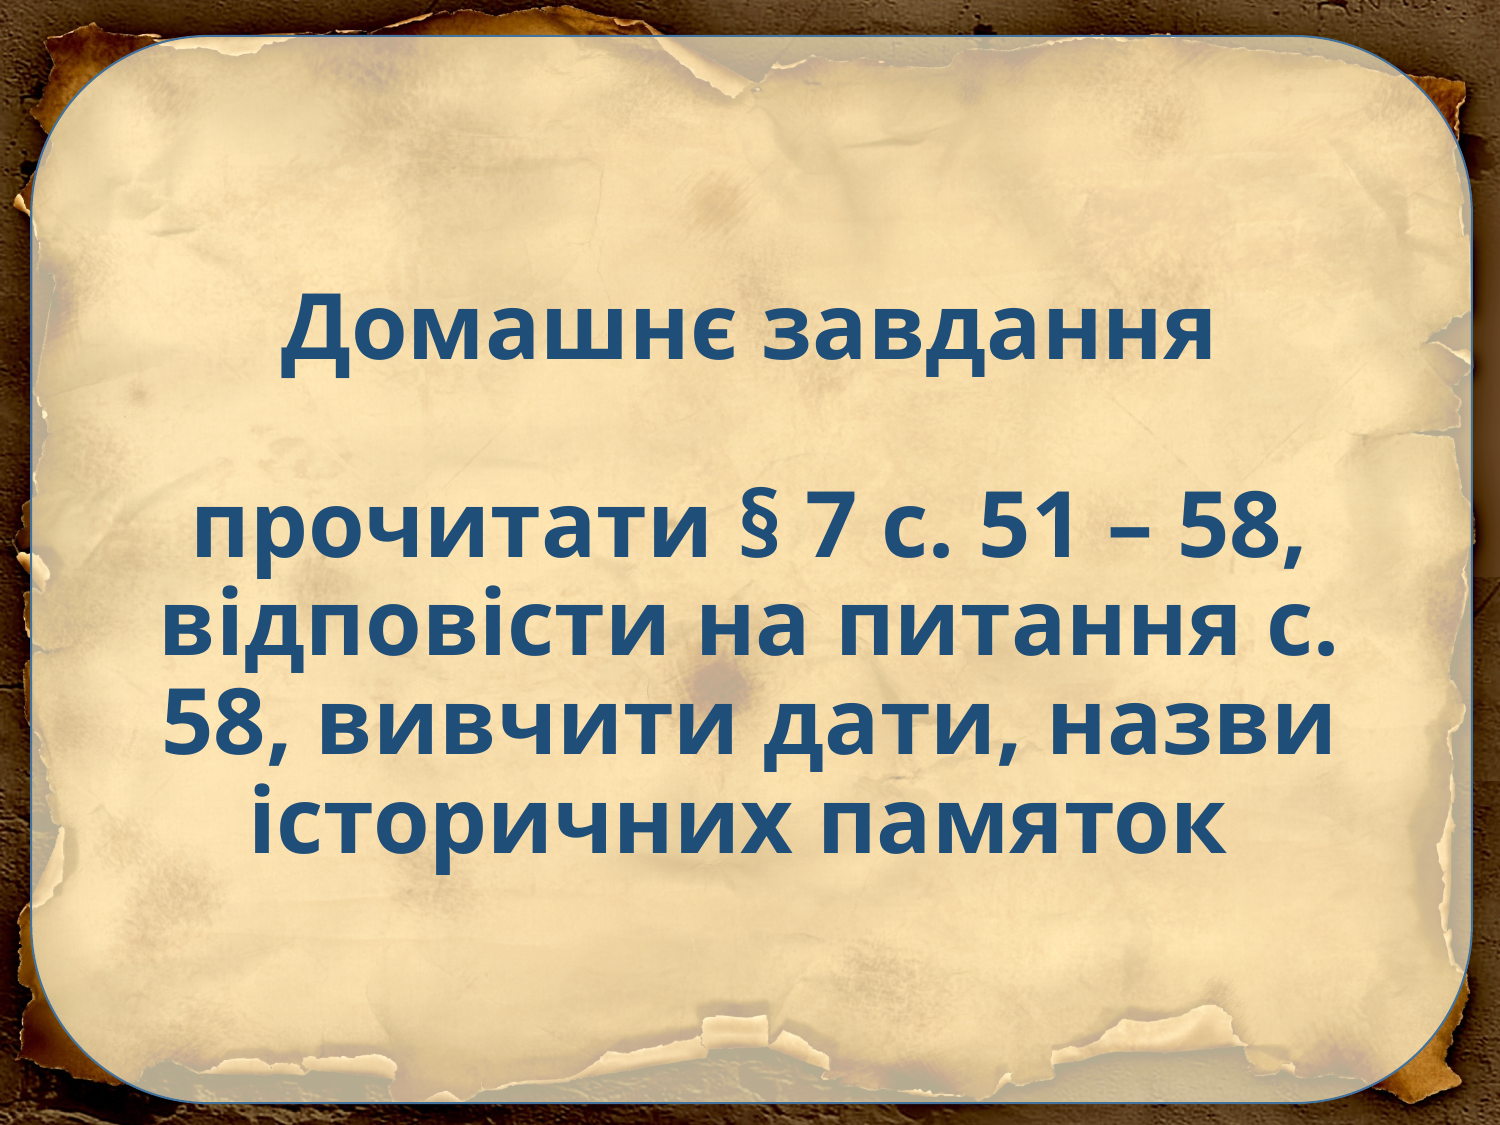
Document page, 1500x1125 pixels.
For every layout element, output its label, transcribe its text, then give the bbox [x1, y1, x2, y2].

text_box [149, 1094, 1354, 1105]
title Домашнє завдання прочитати § 7 с. 51 – 58, відповісти на питання с. 58, вивчити дати, назви історичних памяток [103, 59, 1397, 1094]
picture [0, 0, 1500, 1125]
text_box [1397, 67, 1473, 1072]
text_box [119, 34, 1384, 59]
text_box [30, 69, 103, 1070]
